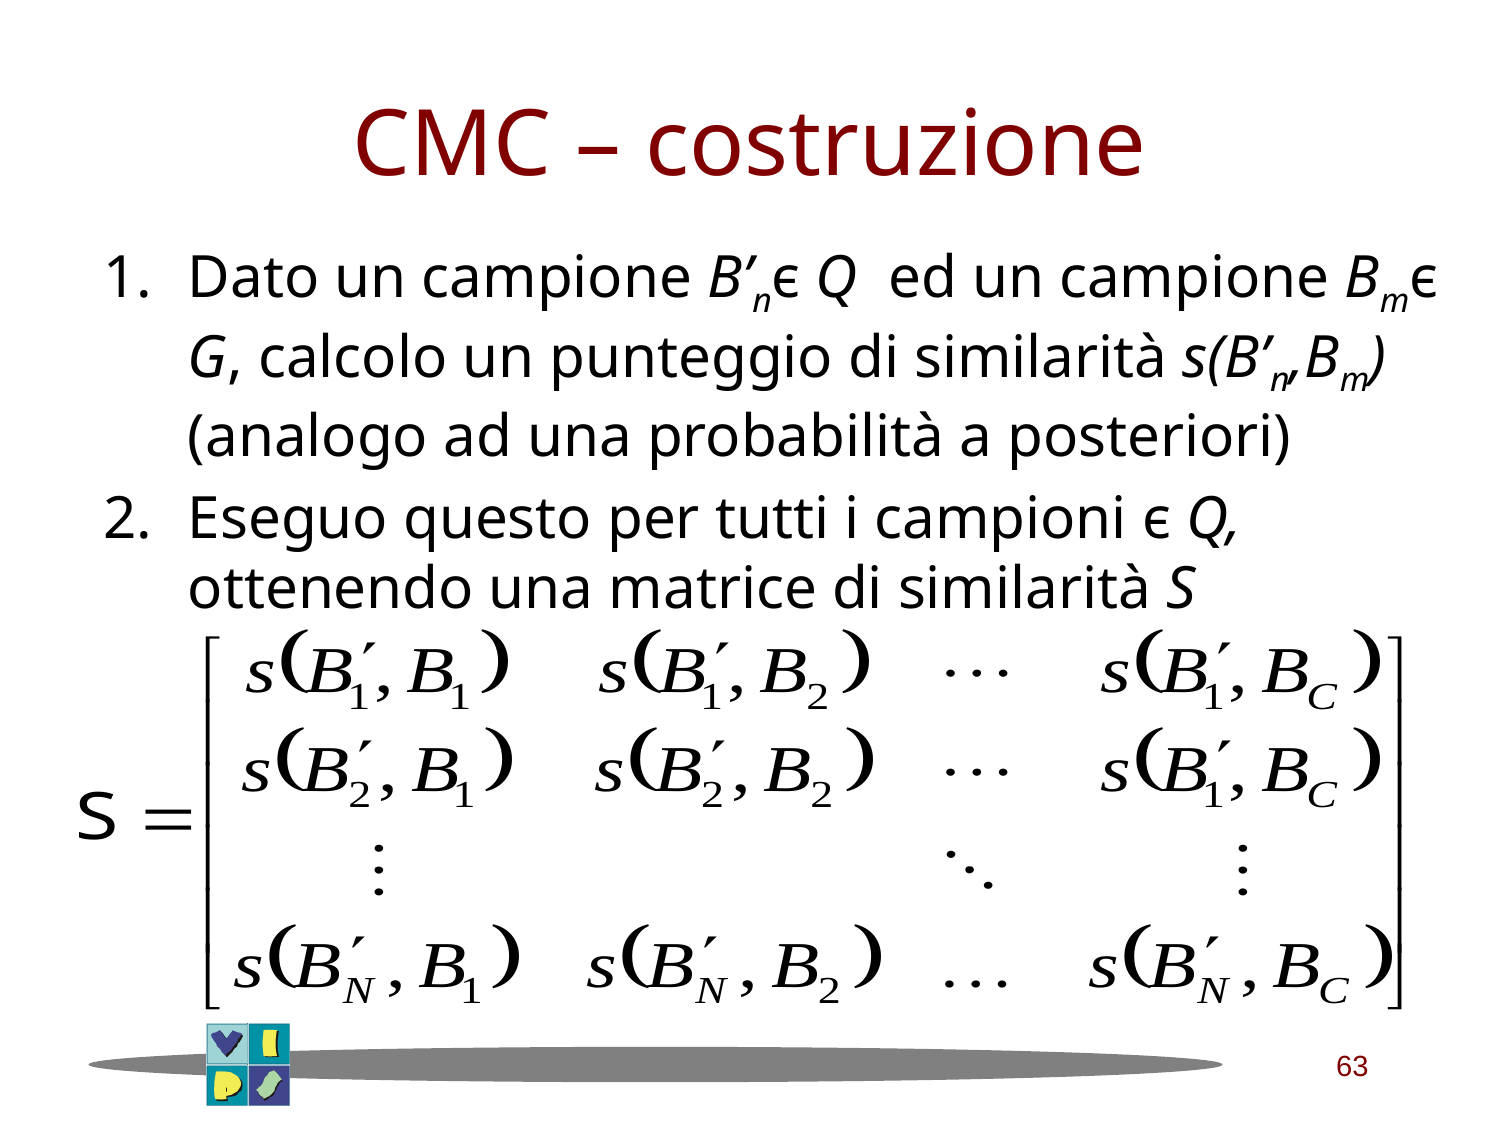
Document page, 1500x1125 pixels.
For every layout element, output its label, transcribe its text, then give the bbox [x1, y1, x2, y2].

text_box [62, 621, 1430, 1026]
title CMC – costruzione [75, 45, 1425, 233]
picture [206, 1026, 290, 1106]
list Dato un campione B’nє Q ed un campione Bmє G, calcolo un punteggio di similarità s(B’n,Bm) (analogo ad una probabilità a posteriori) Eseguo questo per tutti i campioni є Q, ottenendo una matrice di similarità S [88, 231, 1459, 975]
slide_number 63 [1033, 1039, 1384, 1118]
